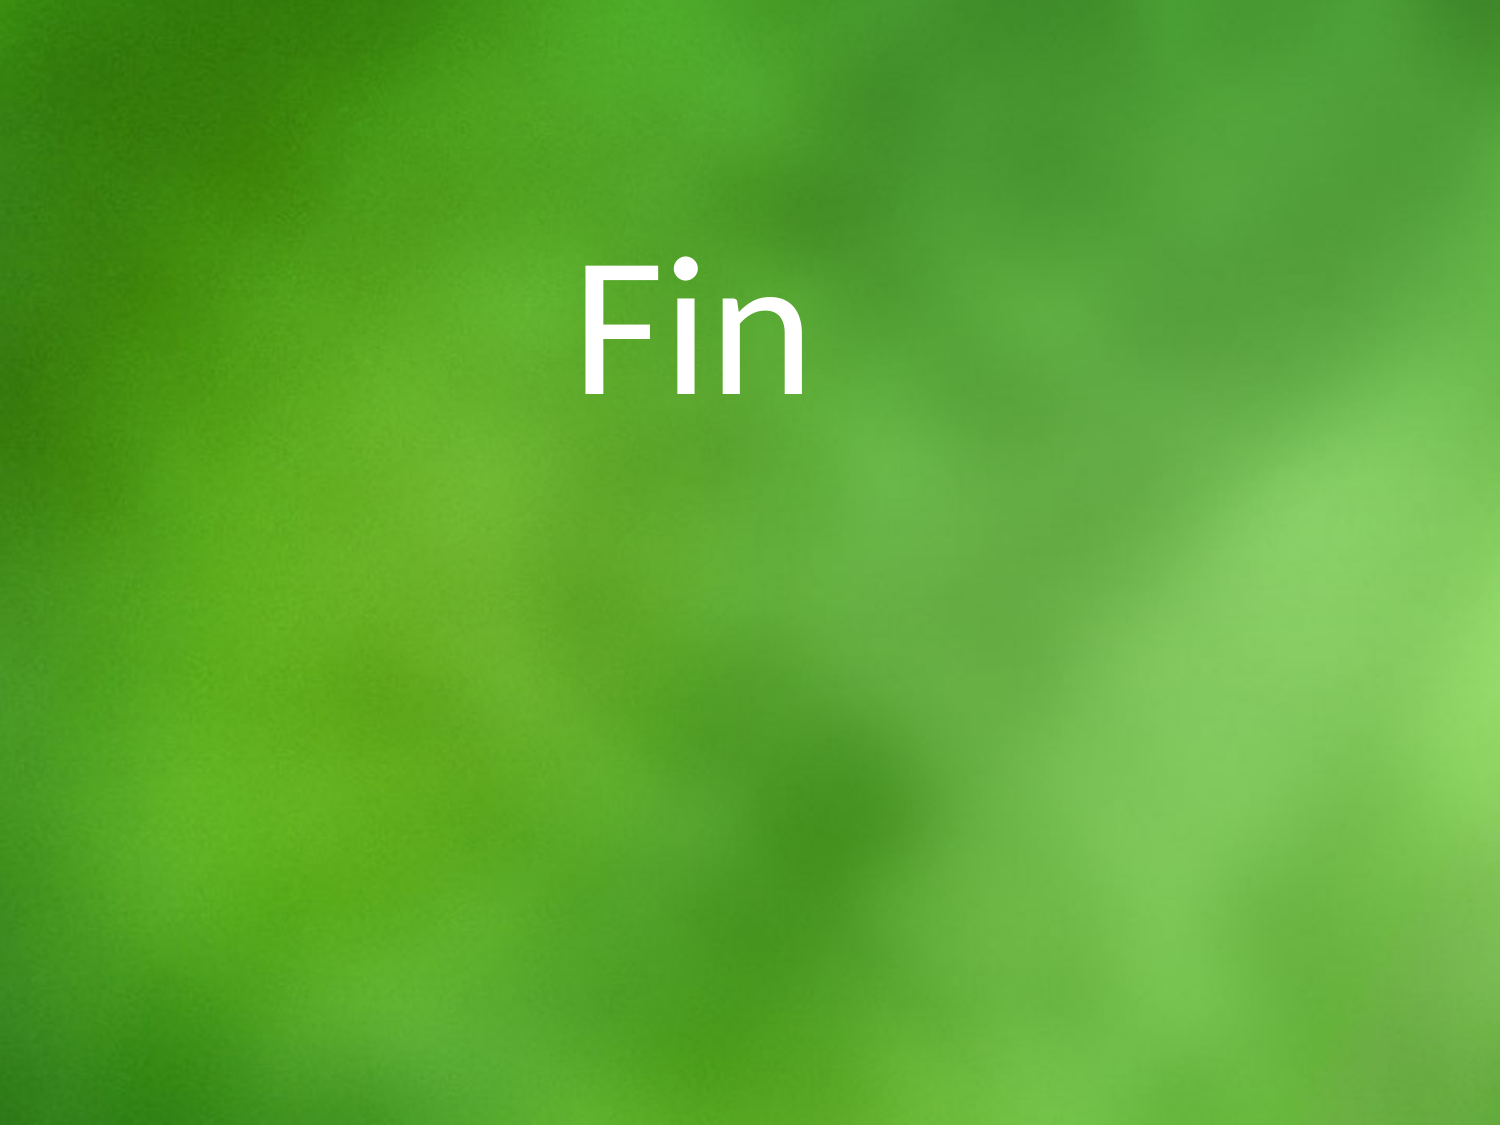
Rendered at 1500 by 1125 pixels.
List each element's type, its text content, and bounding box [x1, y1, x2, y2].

text_box Fin [474, 187, 913, 443]
picture [0, 0, 1500, 1125]
